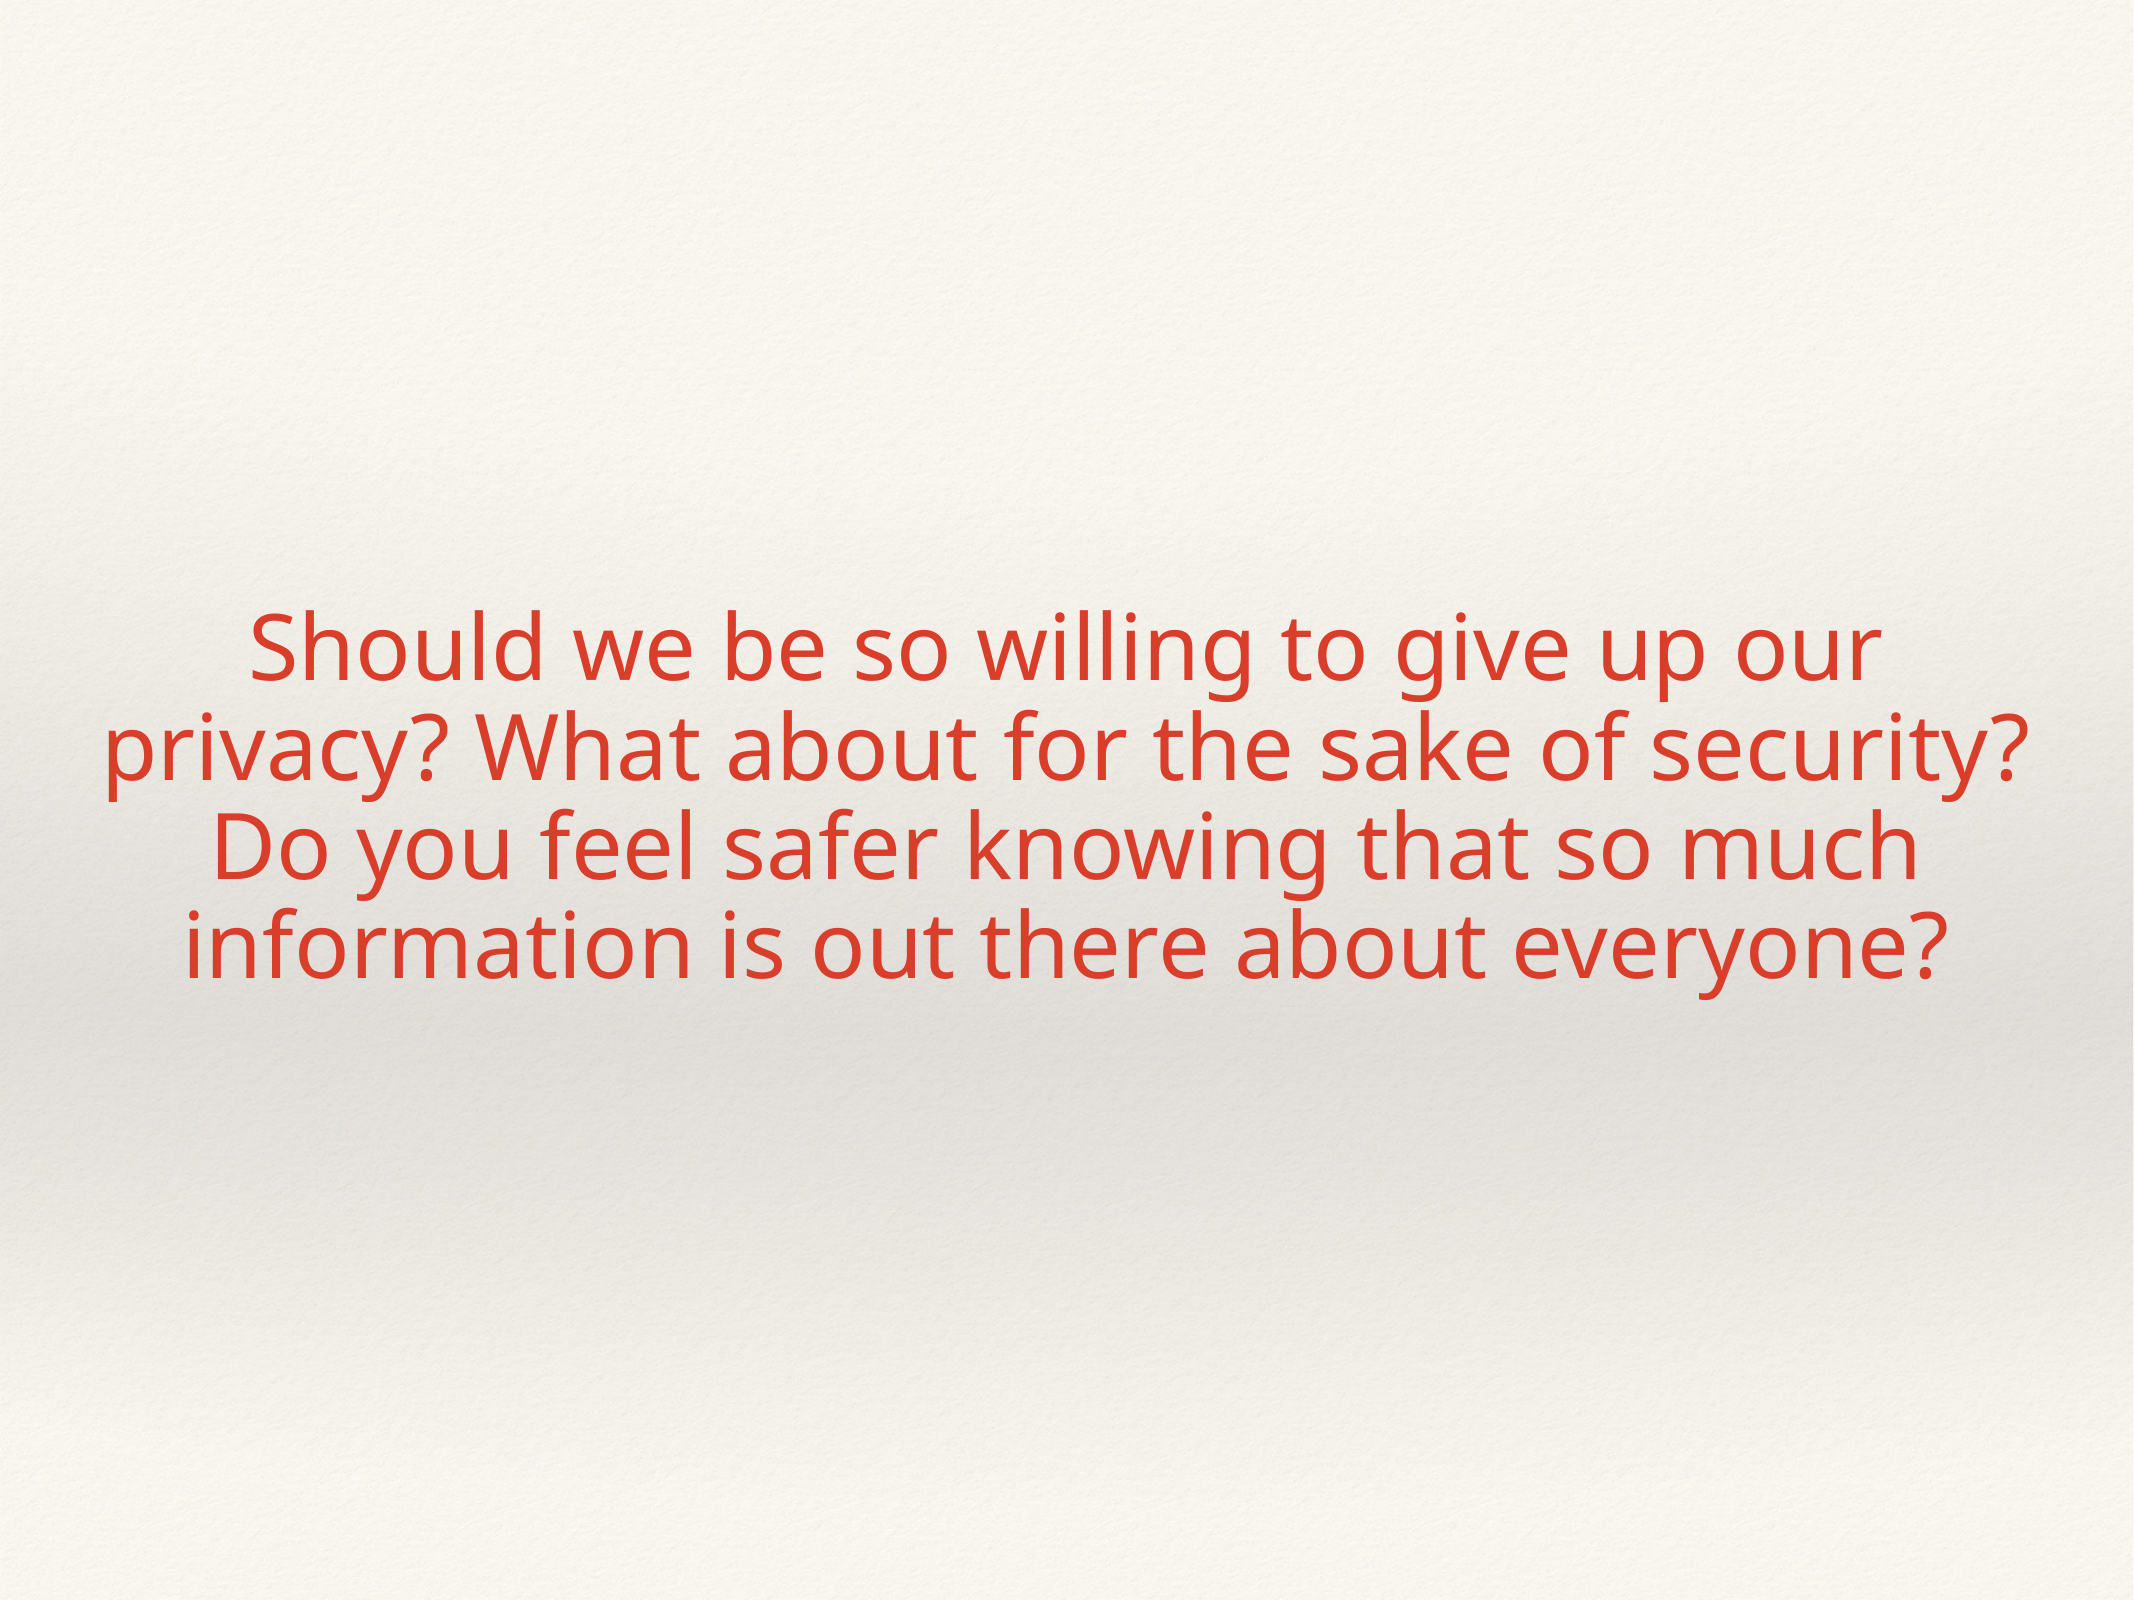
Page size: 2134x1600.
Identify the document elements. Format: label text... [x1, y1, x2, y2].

picture [0, 0, 2134, 1600]
title Should we be so willing to give up our privacy? What about for the sake of security? Do you feel safer knowing that so much information is out there about everyone? [82, 601, 2051, 999]
